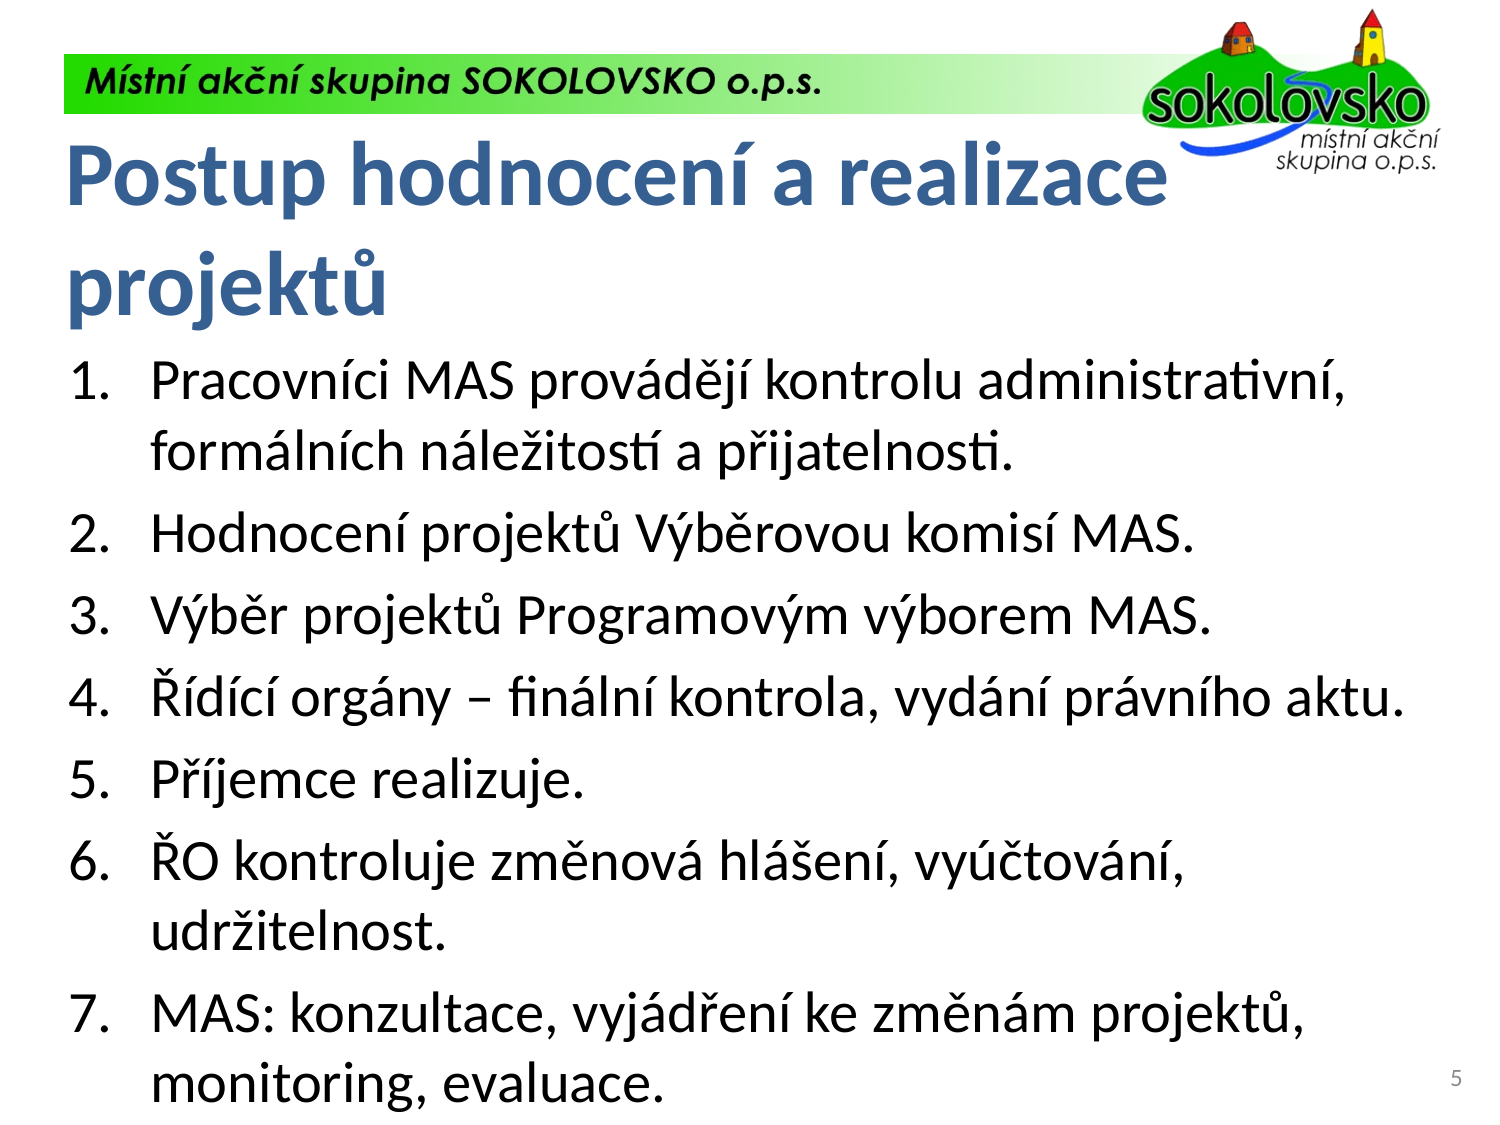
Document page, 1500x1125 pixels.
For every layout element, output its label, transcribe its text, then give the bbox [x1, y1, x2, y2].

list Pracovníci MAS provádějí kontrolu administrativní, formálních náležitostí a přijatelnosti. Hodnocení projektů Výběrovou komisí MAS. Výběr projektů Programovým výborem MAS. Řídící orgány – finální kontrola, vydání právního aktu. Příjemce realizuje. ŘO kontroluje změnová hlášení, vyúčtování, udržitelnost. MAS: konzultace, vyjádření ke změnám projektů, monitoring, evaluace. [53, 333, 1478, 1125]
title Postup hodnocení a realizace projektů [50, 152, 1401, 295]
picture [64, 0, 1455, 197]
slide_number 5 [1128, 1046, 1478, 1107]
